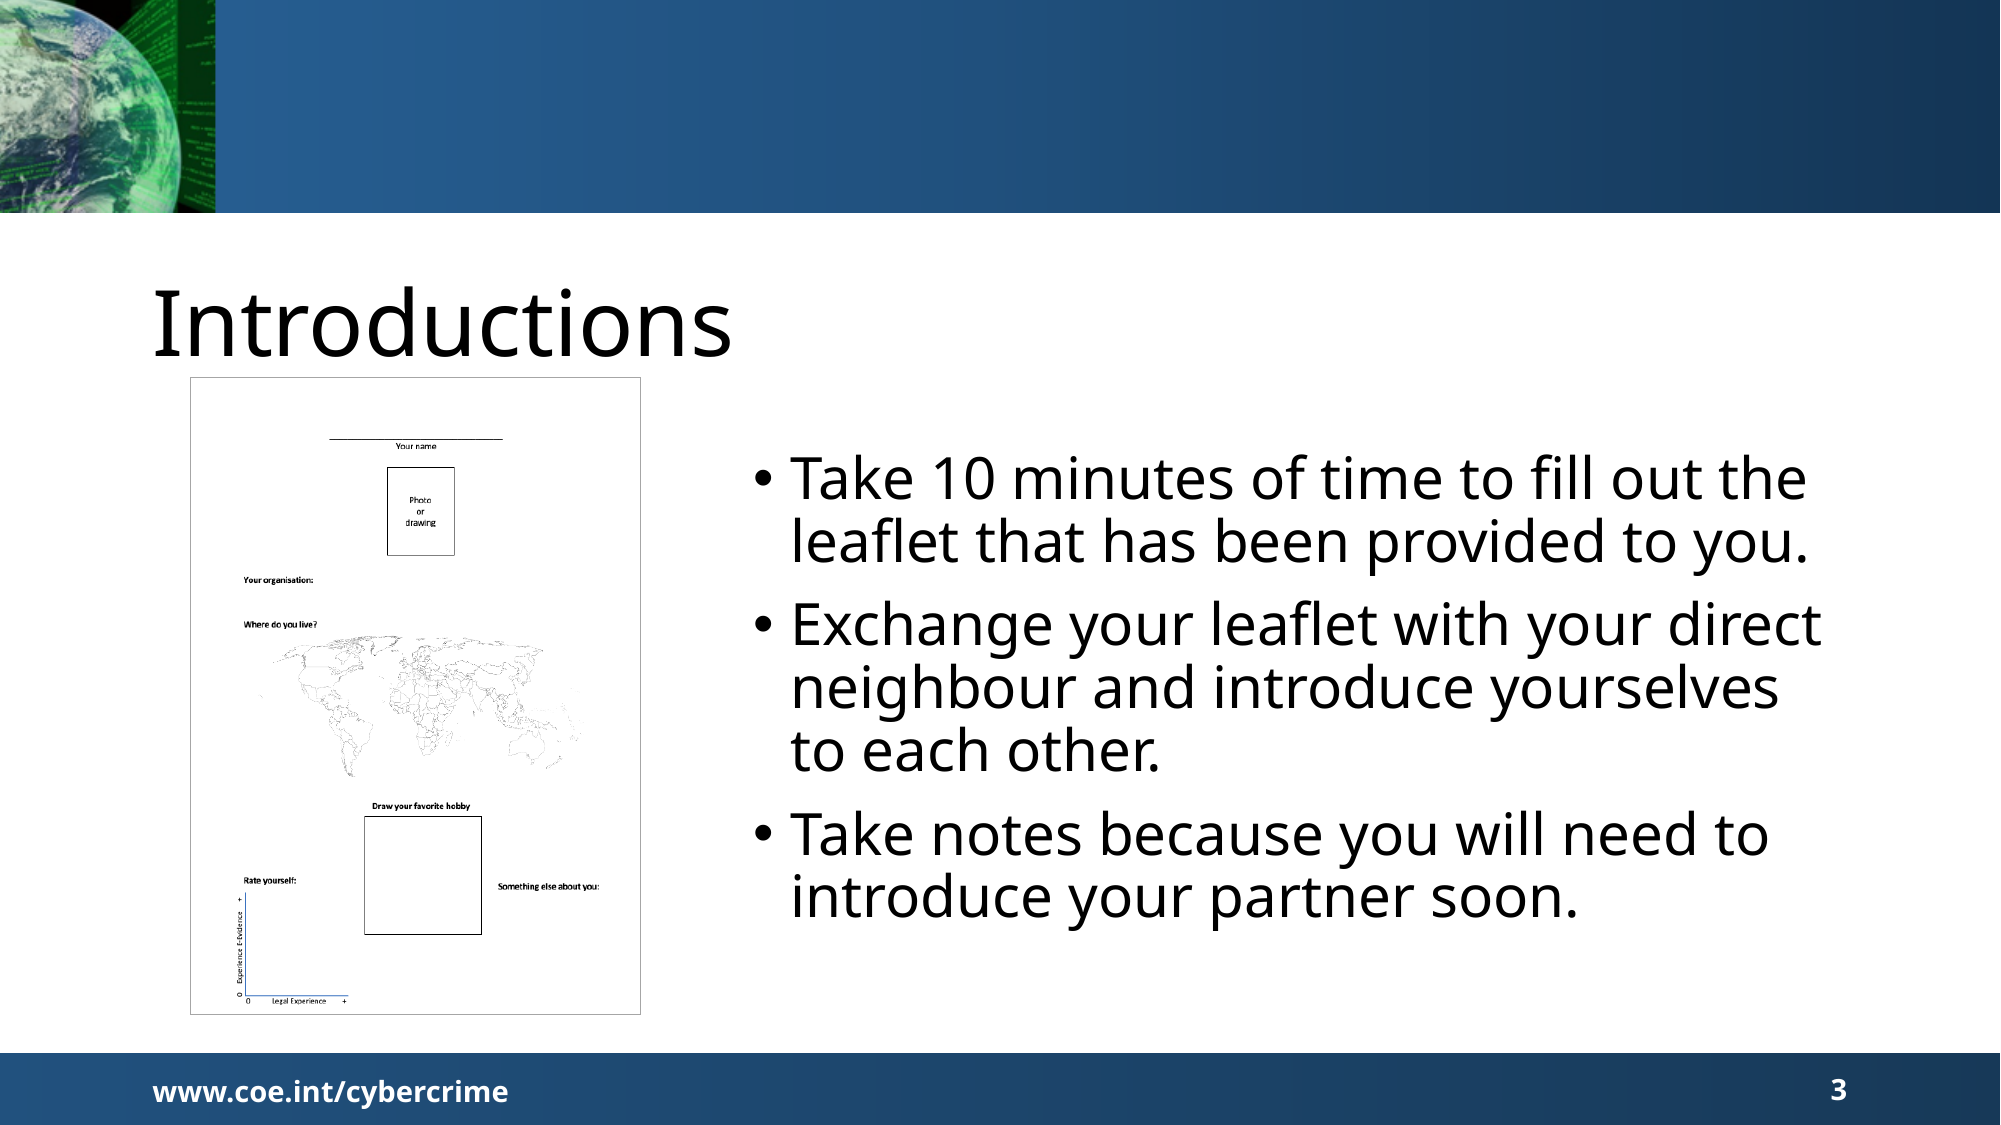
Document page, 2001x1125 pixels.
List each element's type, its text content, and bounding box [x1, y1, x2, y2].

picture [0, 0, 2000, 213]
picture [190, 377, 641, 1015]
slide_number www.coe.int/cybercrime [137, 1061, 588, 1121]
slide_number 3 [1412, 1061, 1863, 1121]
title Introductions [137, 252, 1863, 402]
list Take 10 minutes of time to fill out the leaflet that has been provided to you. Exchange your leaflet with your direct neighbour and introduce yourselves to each other. Take notes because you will need to introduce your partner soon. [738, 441, 1863, 1014]
